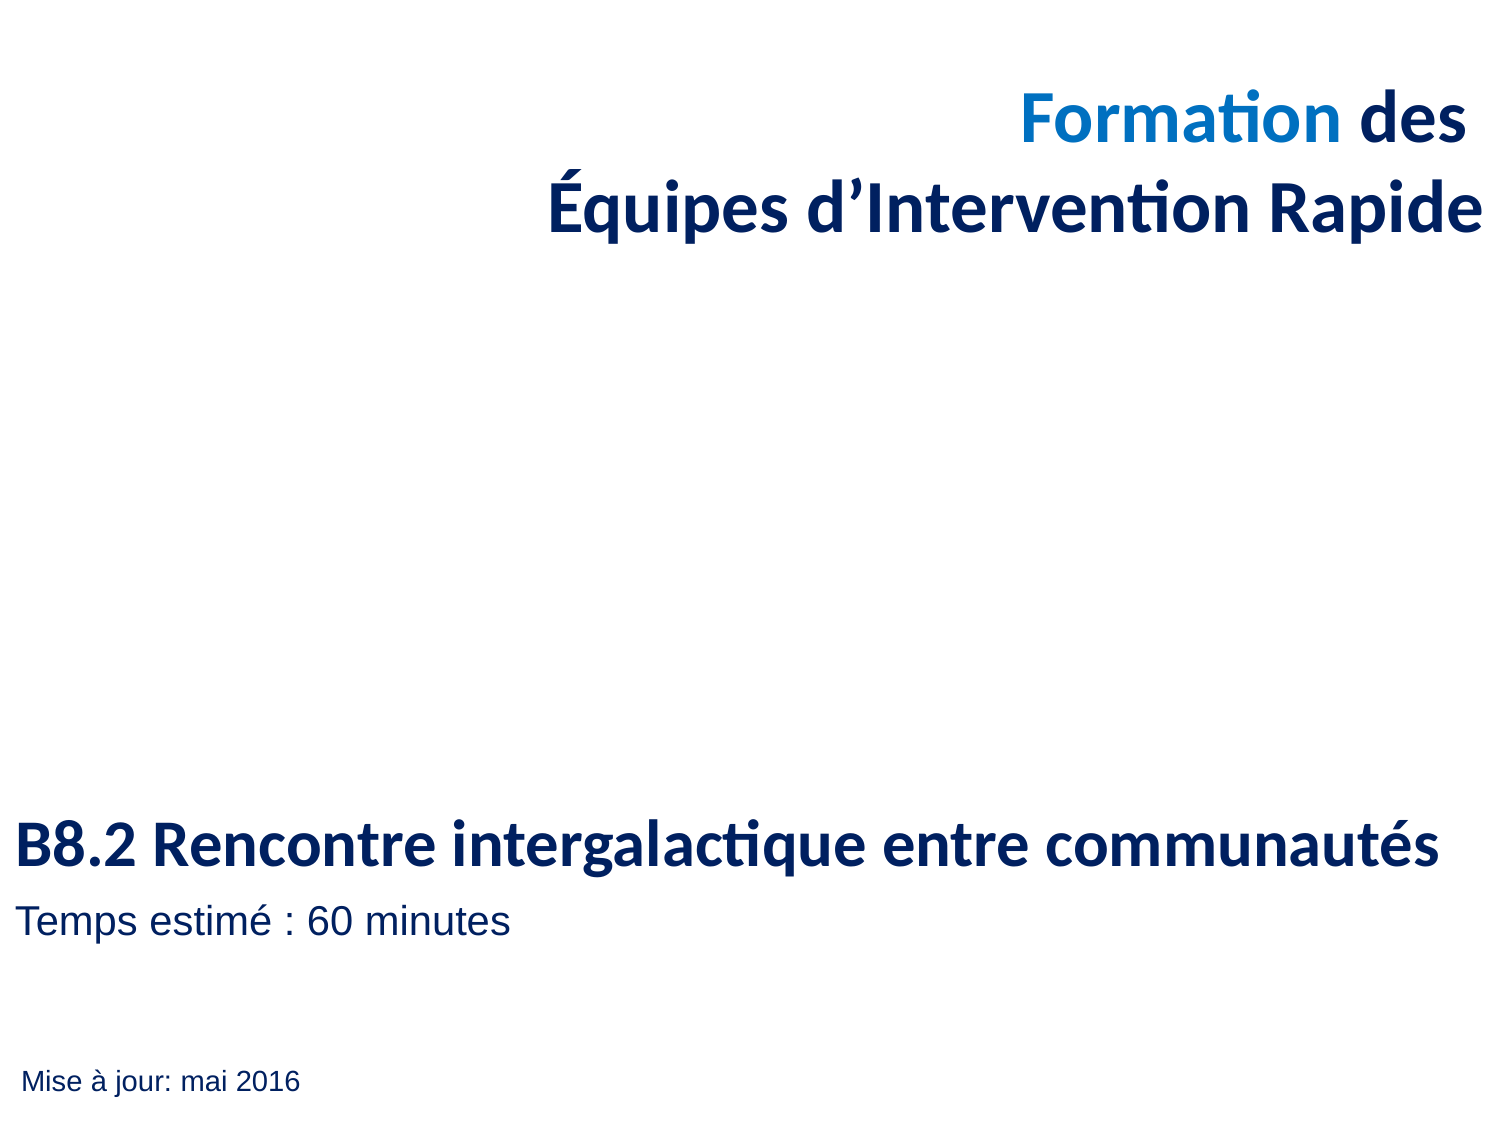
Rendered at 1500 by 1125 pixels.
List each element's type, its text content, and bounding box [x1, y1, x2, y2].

title Formation des Équipes d’Intervention Rapide [419, 13, 1500, 302]
text_box Mise à jour: mai 2016 [6, 1055, 317, 1105]
text_box Temps estimé : 60 minutes [0, 886, 662, 952]
subtitle B8.2 Rencontre intergalactique entre communautés [0, 792, 1500, 893]
